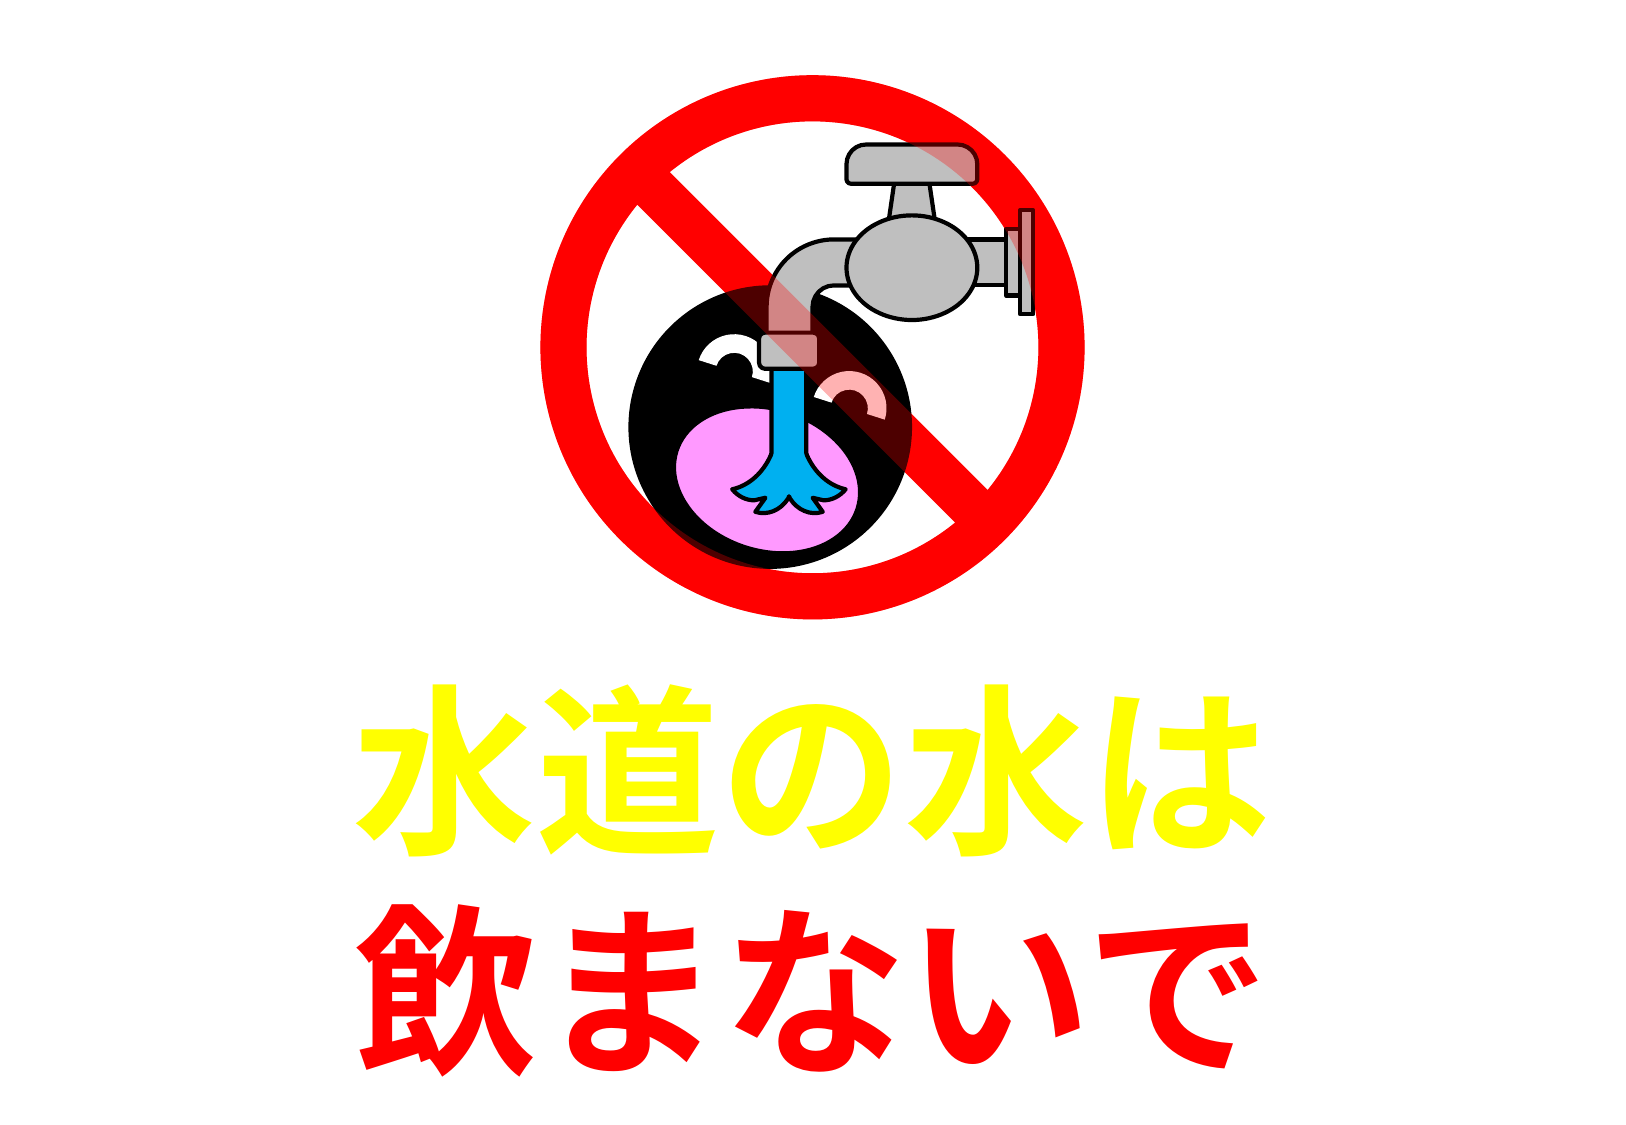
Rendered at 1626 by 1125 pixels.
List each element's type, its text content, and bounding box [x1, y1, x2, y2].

text_box 水道の水は 飲まないで [0, 650, 1625, 1105]
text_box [540, 74, 1085, 620]
